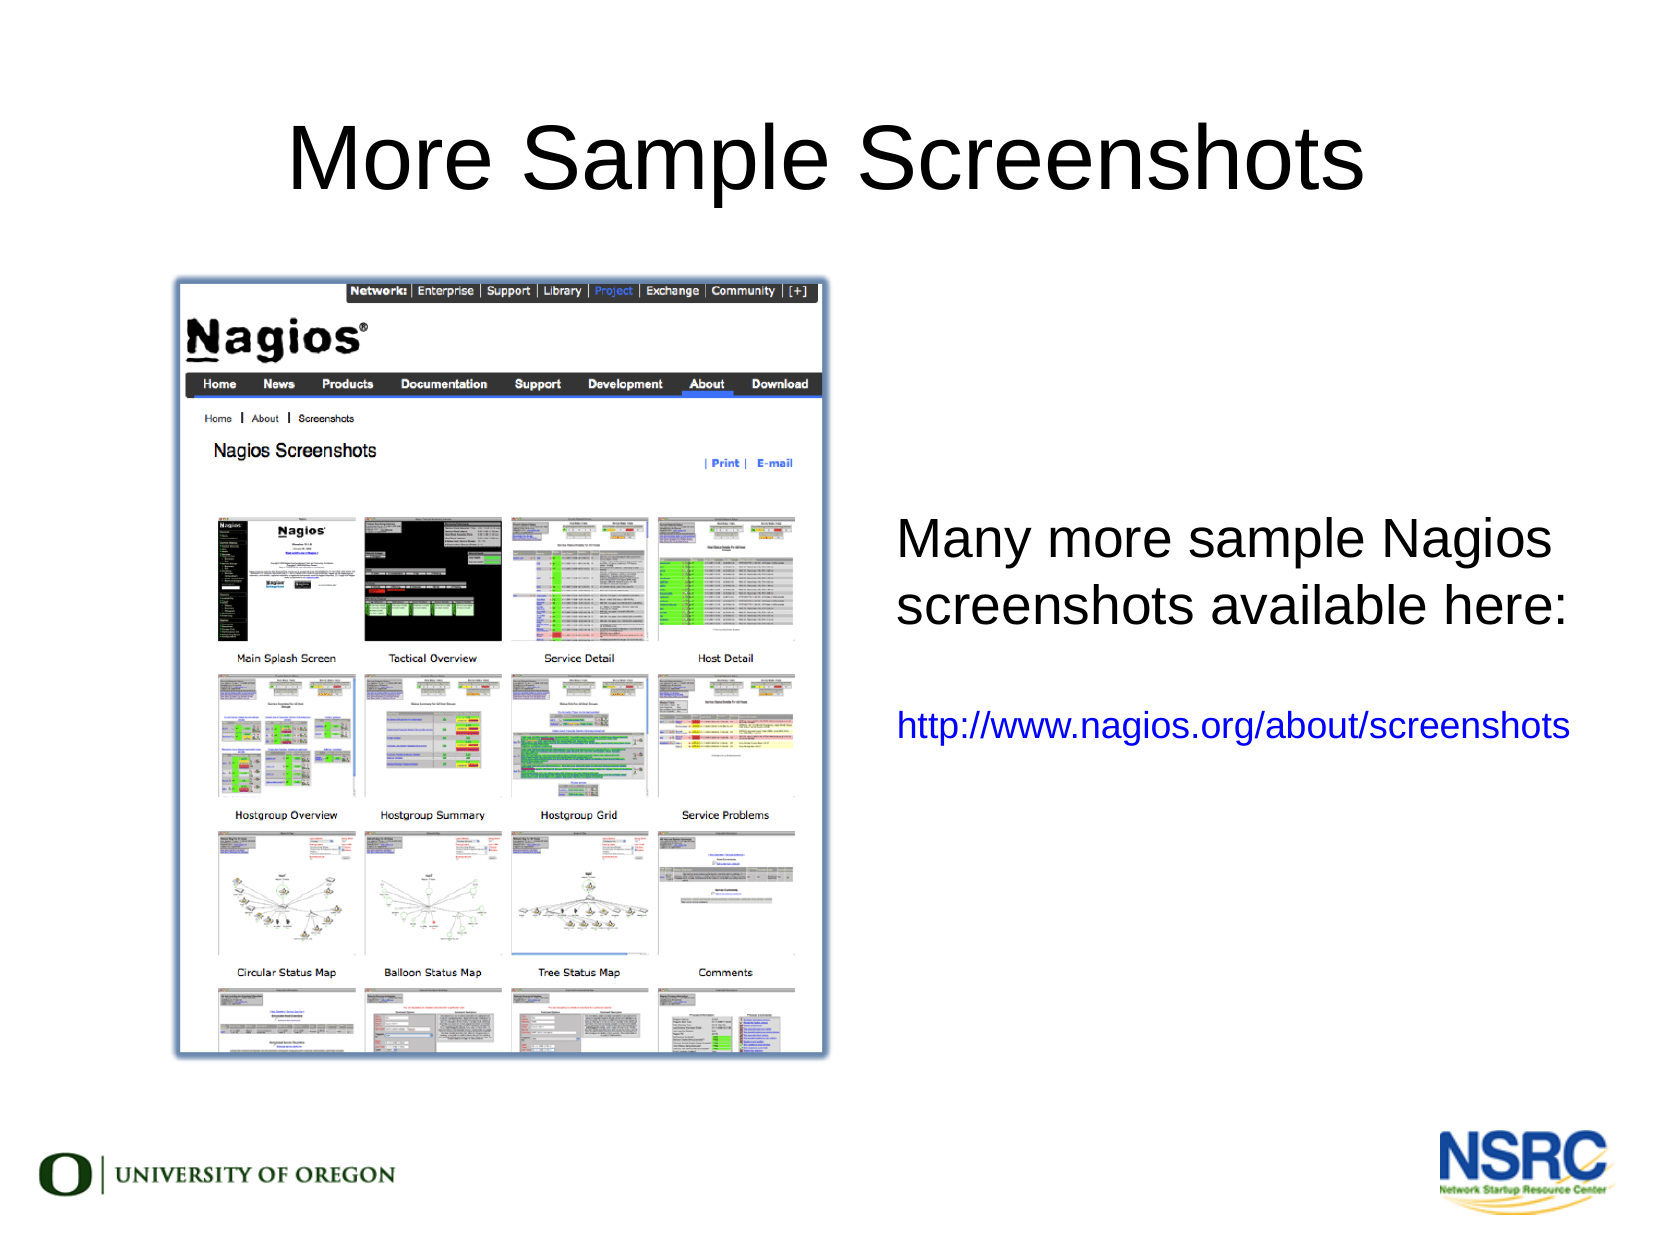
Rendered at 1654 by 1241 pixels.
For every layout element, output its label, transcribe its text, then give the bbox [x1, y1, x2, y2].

text_box More Sample Screenshots [82, 49, 1571, 257]
picture [37, 1151, 397, 1198]
text_box Many more sample Nagios screenshots available here: http://www.nagios.org/about/screenshots [882, 494, 1605, 900]
picture [164, 269, 836, 1066]
picture [1440, 1130, 1616, 1215]
